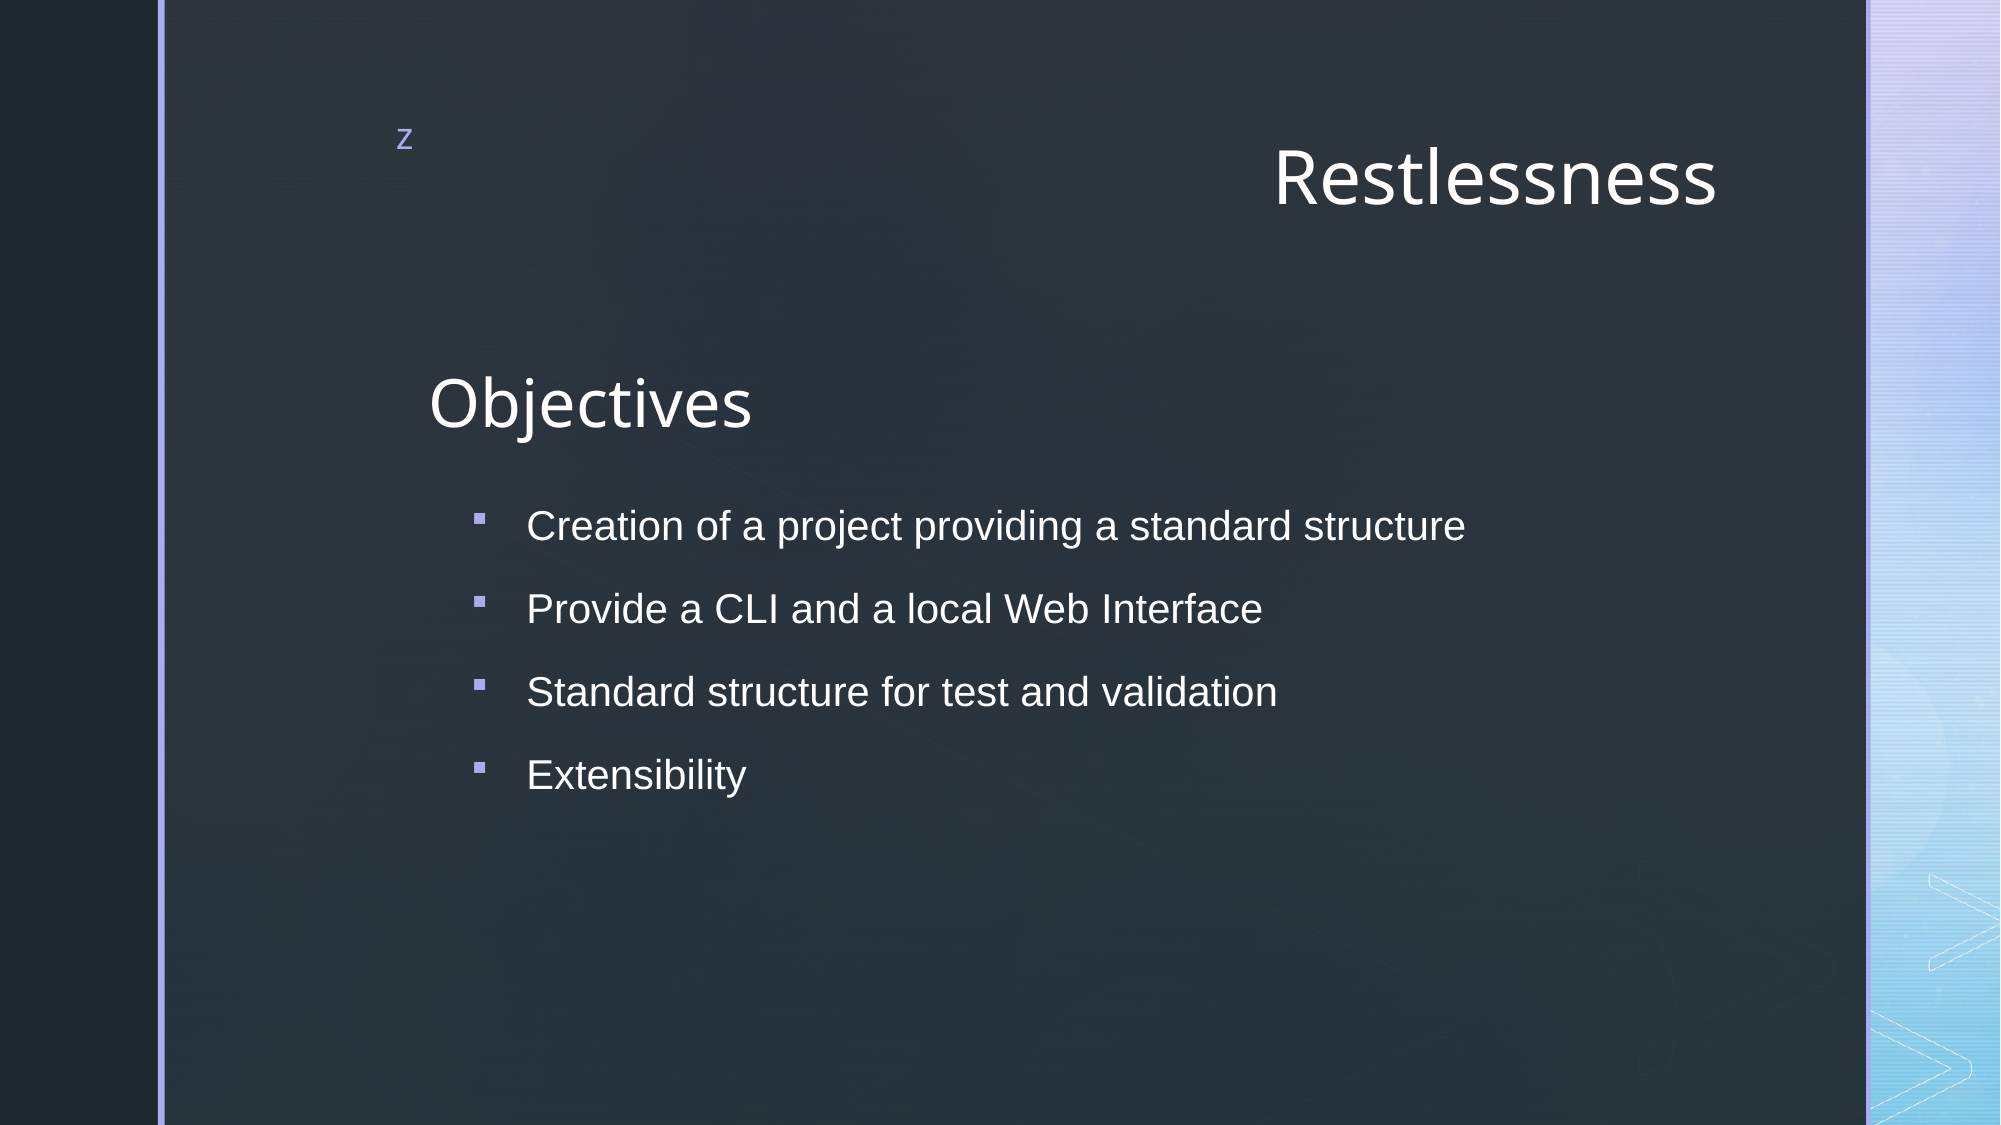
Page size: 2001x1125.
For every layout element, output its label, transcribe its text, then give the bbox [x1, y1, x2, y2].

list Creation of a project providing a standard structure Provide a CLI and a local Web Interface Standard structure for test and validation Extensibility [454, 474, 1734, 812]
text_box Objectives [413, 353, 769, 448]
title Restlessness [428, 132, 1734, 310]
picture [1871, 0, 2001, 1125]
